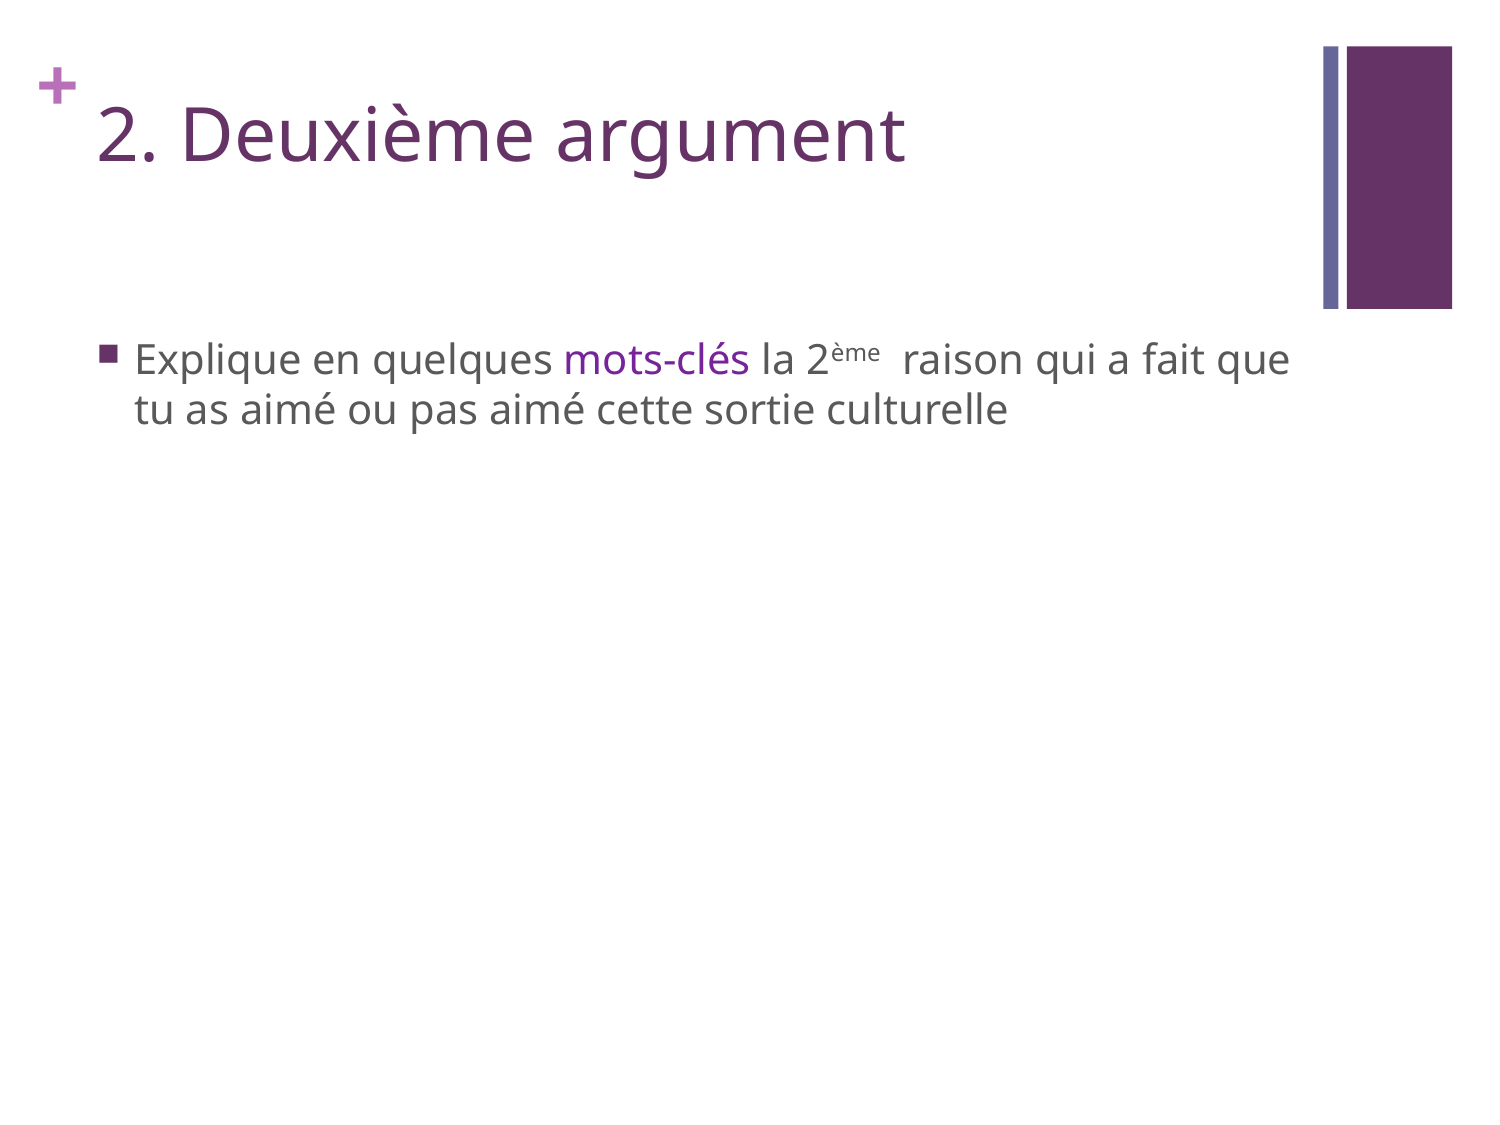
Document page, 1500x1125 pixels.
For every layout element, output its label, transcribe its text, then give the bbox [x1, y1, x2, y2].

title 2. Deuxième argument [81, 79, 1322, 263]
list Explique en quelques mots-clés la 2ème raison qui a fait que tu as aimé ou pas aimé cette sortie culturelle [81, 324, 1322, 1005]
